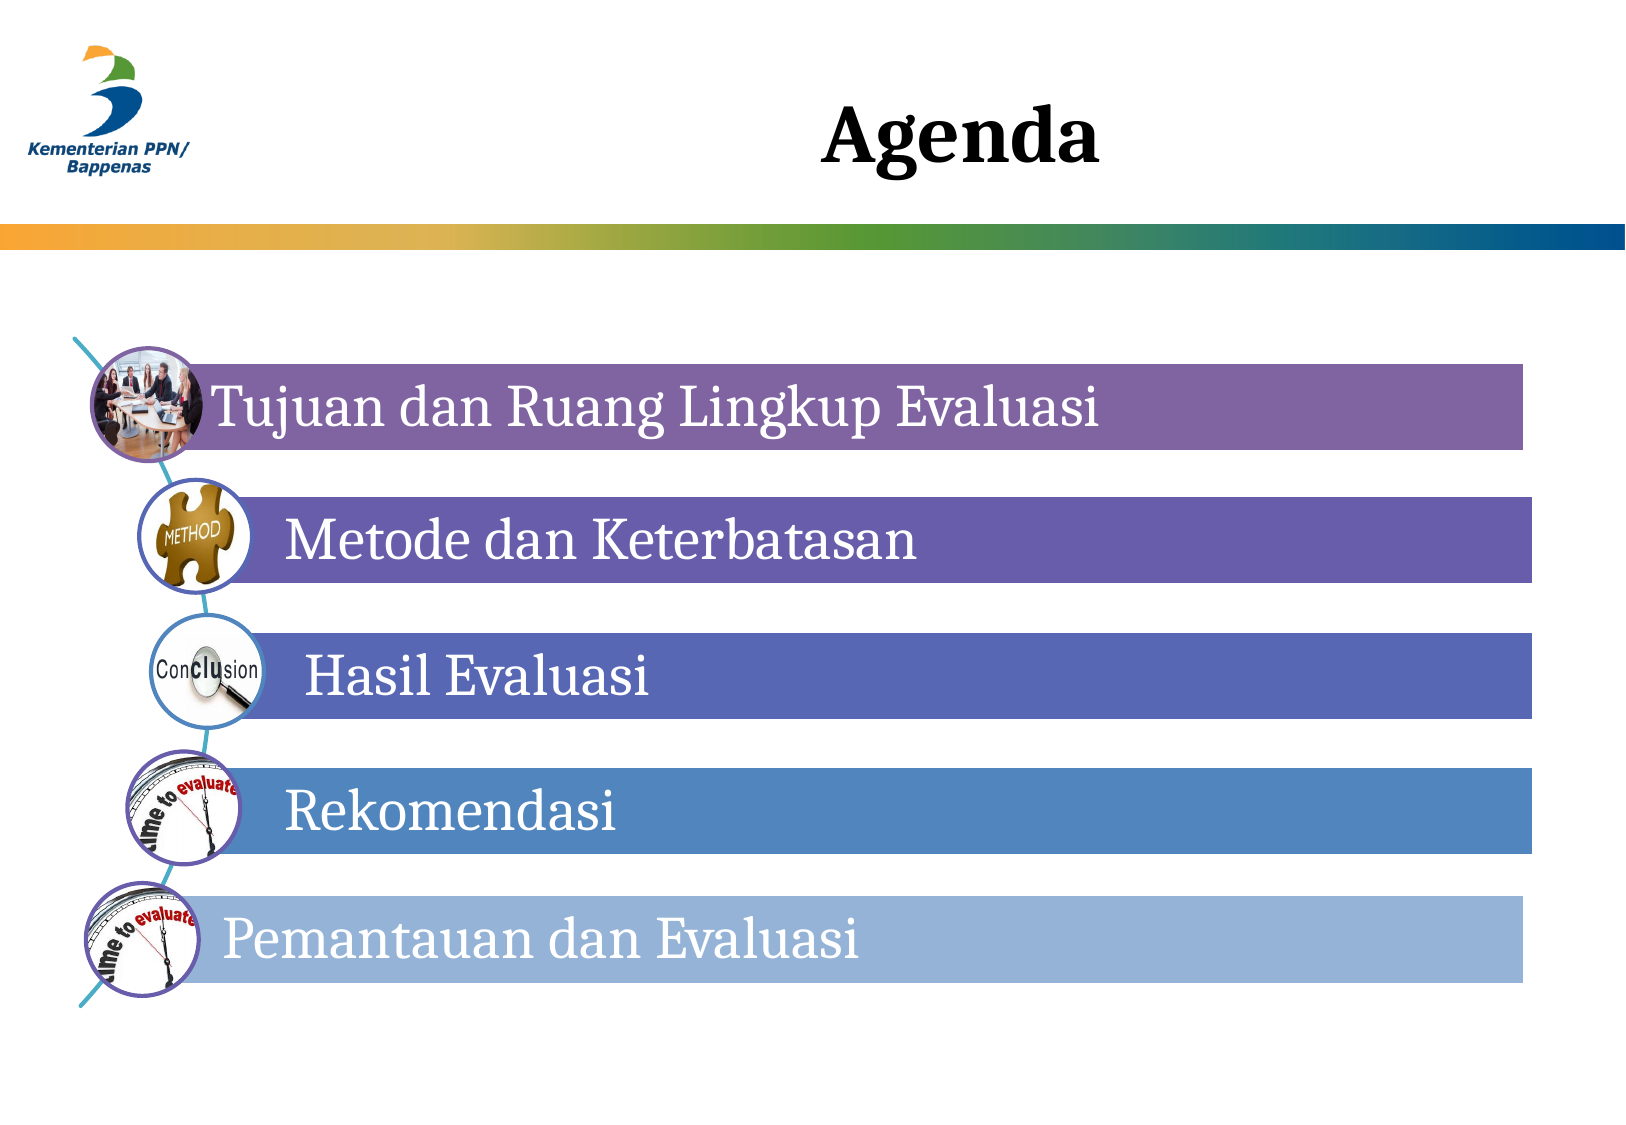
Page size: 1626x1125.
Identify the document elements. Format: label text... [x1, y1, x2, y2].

picture [13, 24, 204, 189]
title Agenda [379, 45, 1544, 213]
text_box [0, 189, 1534, 1125]
picture [1534, 224, 1625, 250]
